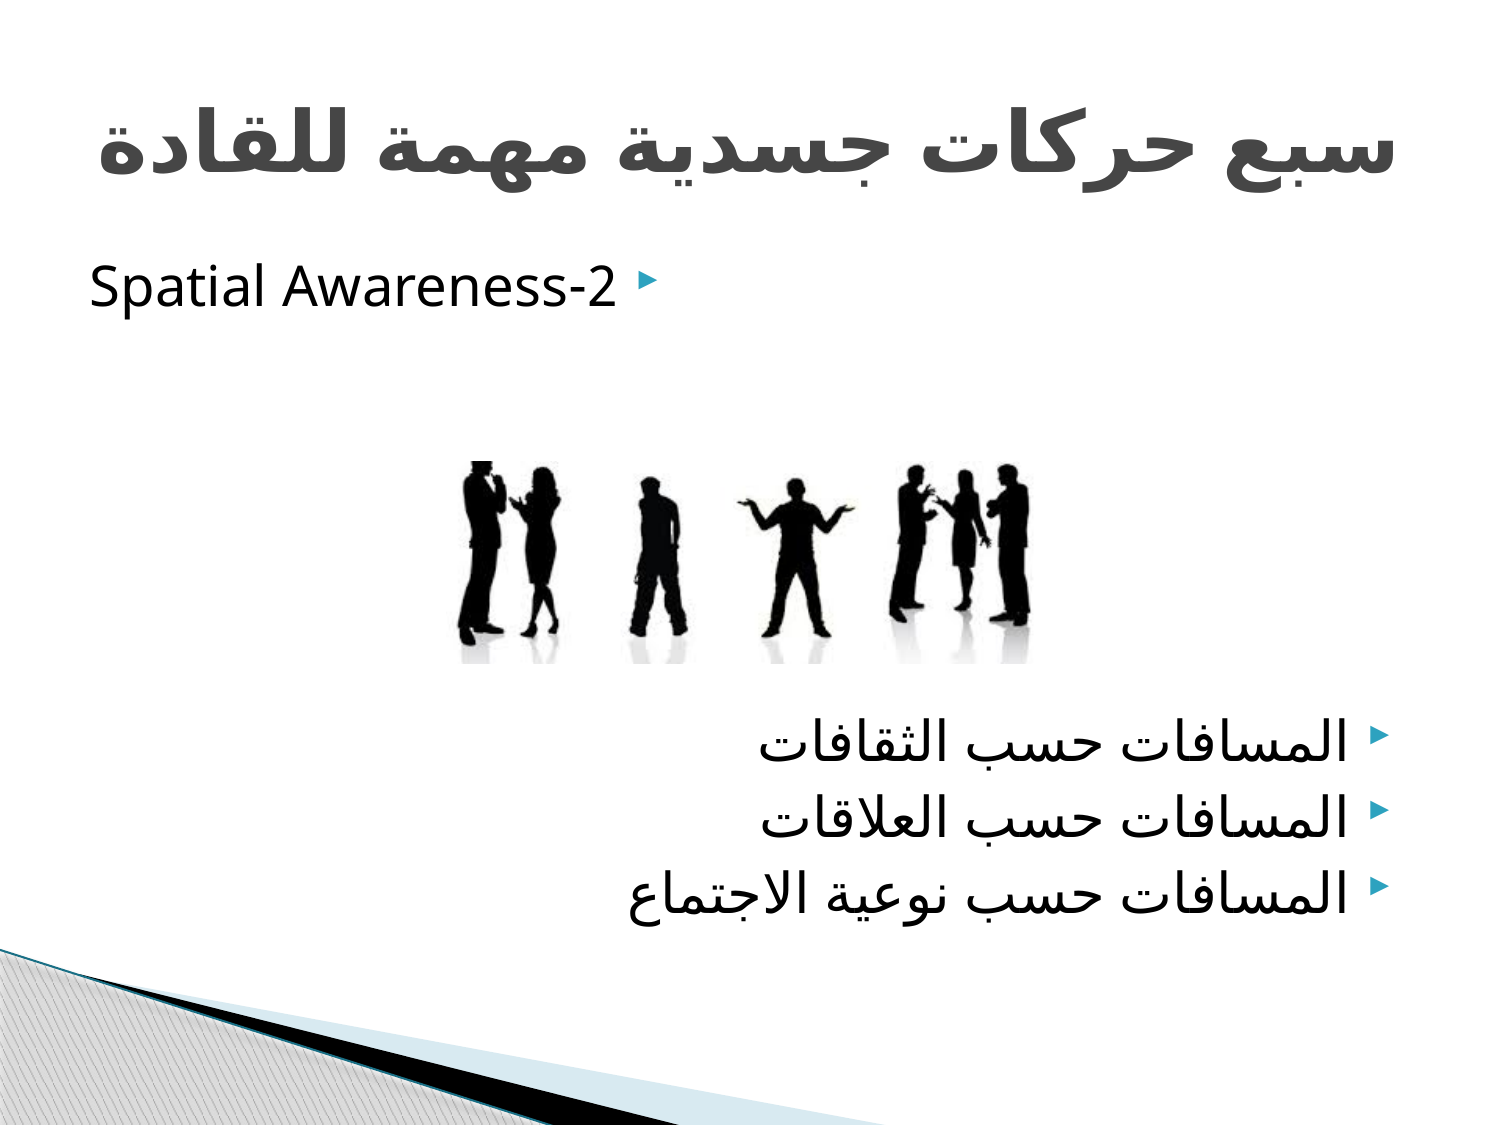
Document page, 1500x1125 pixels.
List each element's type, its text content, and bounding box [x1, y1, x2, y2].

list 2-Spatial Awareness المسافات حسب الثقافات المسافات حسب العلاقات المسافات حسب نوعية الاجتماع [75, 243, 1425, 986]
picture [445, 461, 1055, 664]
title سبع حركات جسدية مهمة للقادة [75, 45, 1425, 233]
